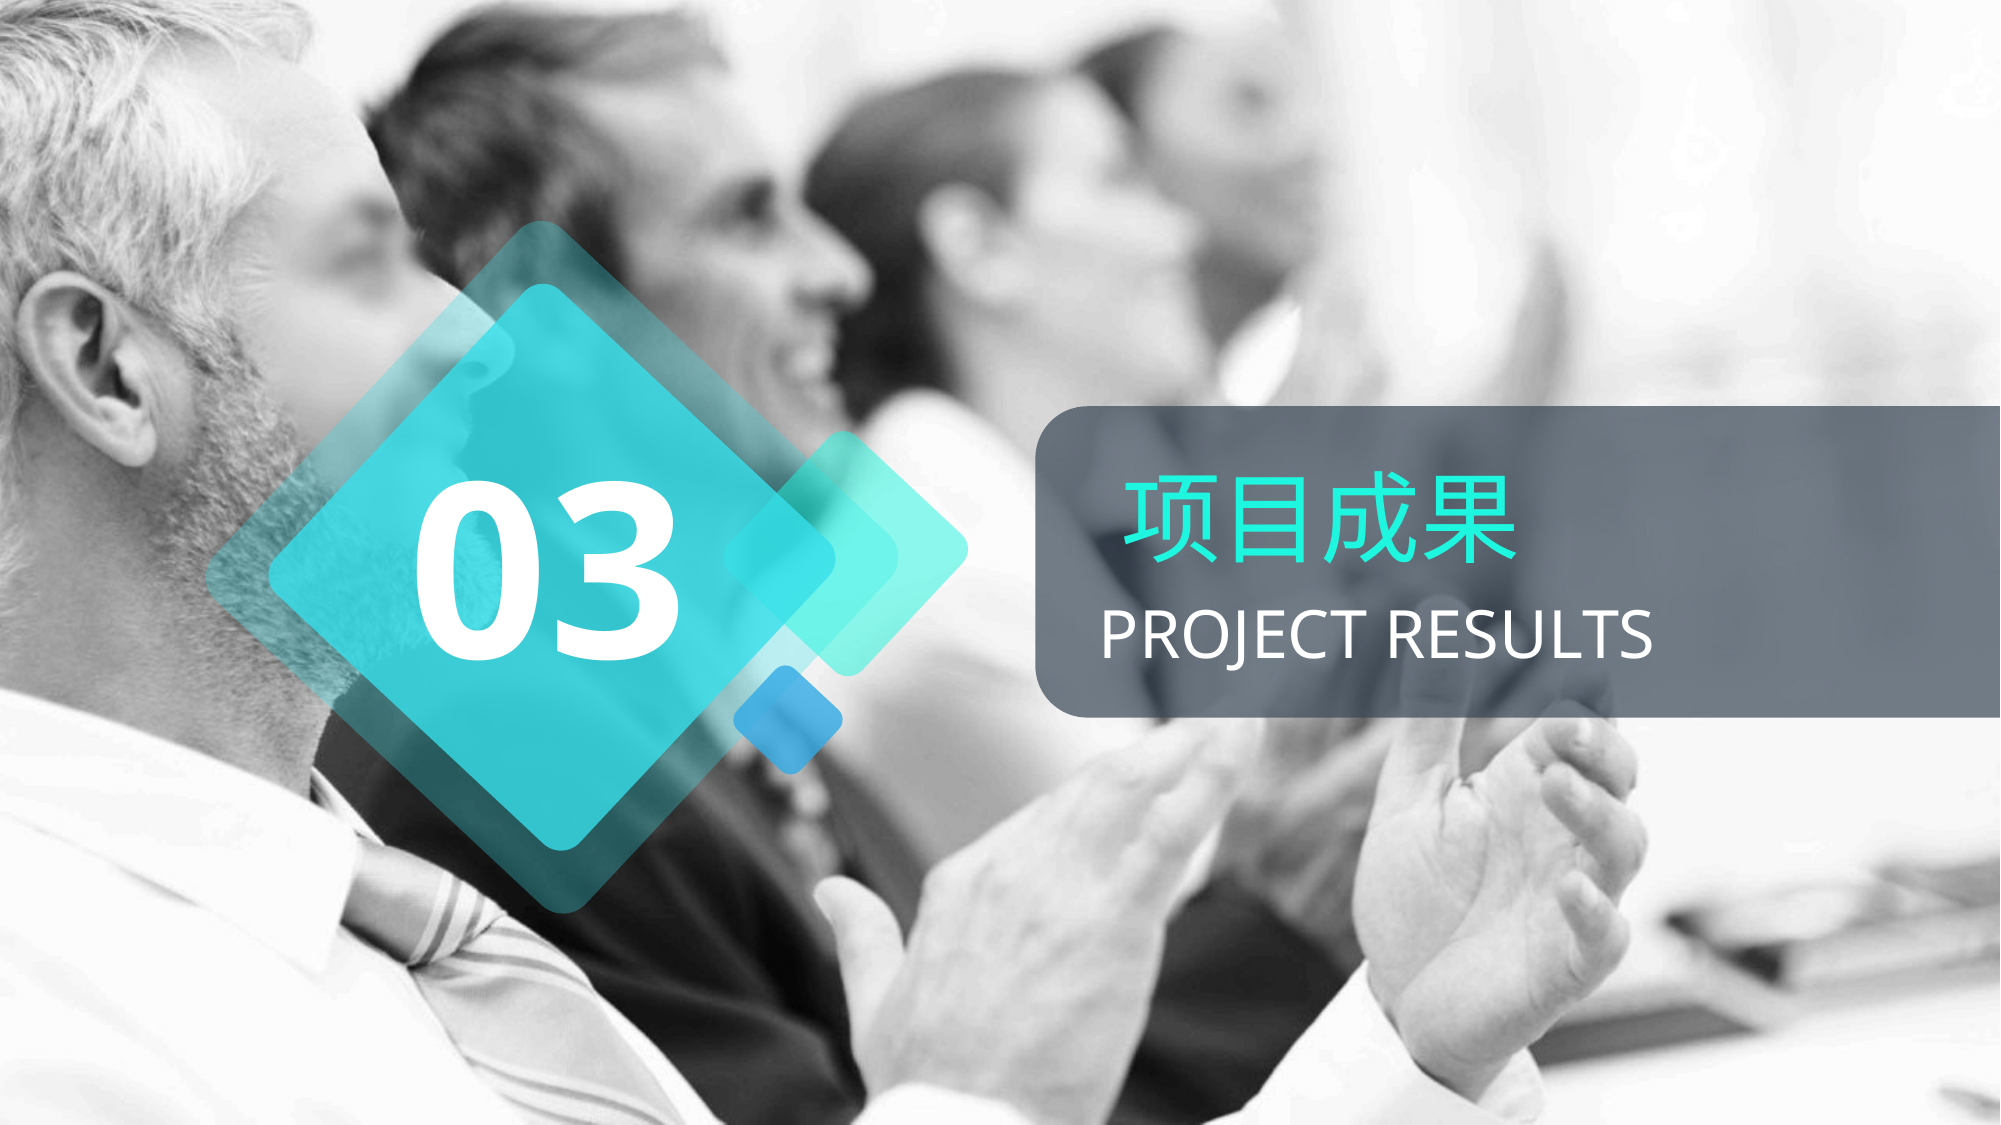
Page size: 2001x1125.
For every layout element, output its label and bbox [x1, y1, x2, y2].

picture [0, 0, 2000, 1125]
text_box [1035, 405, 2000, 718]
